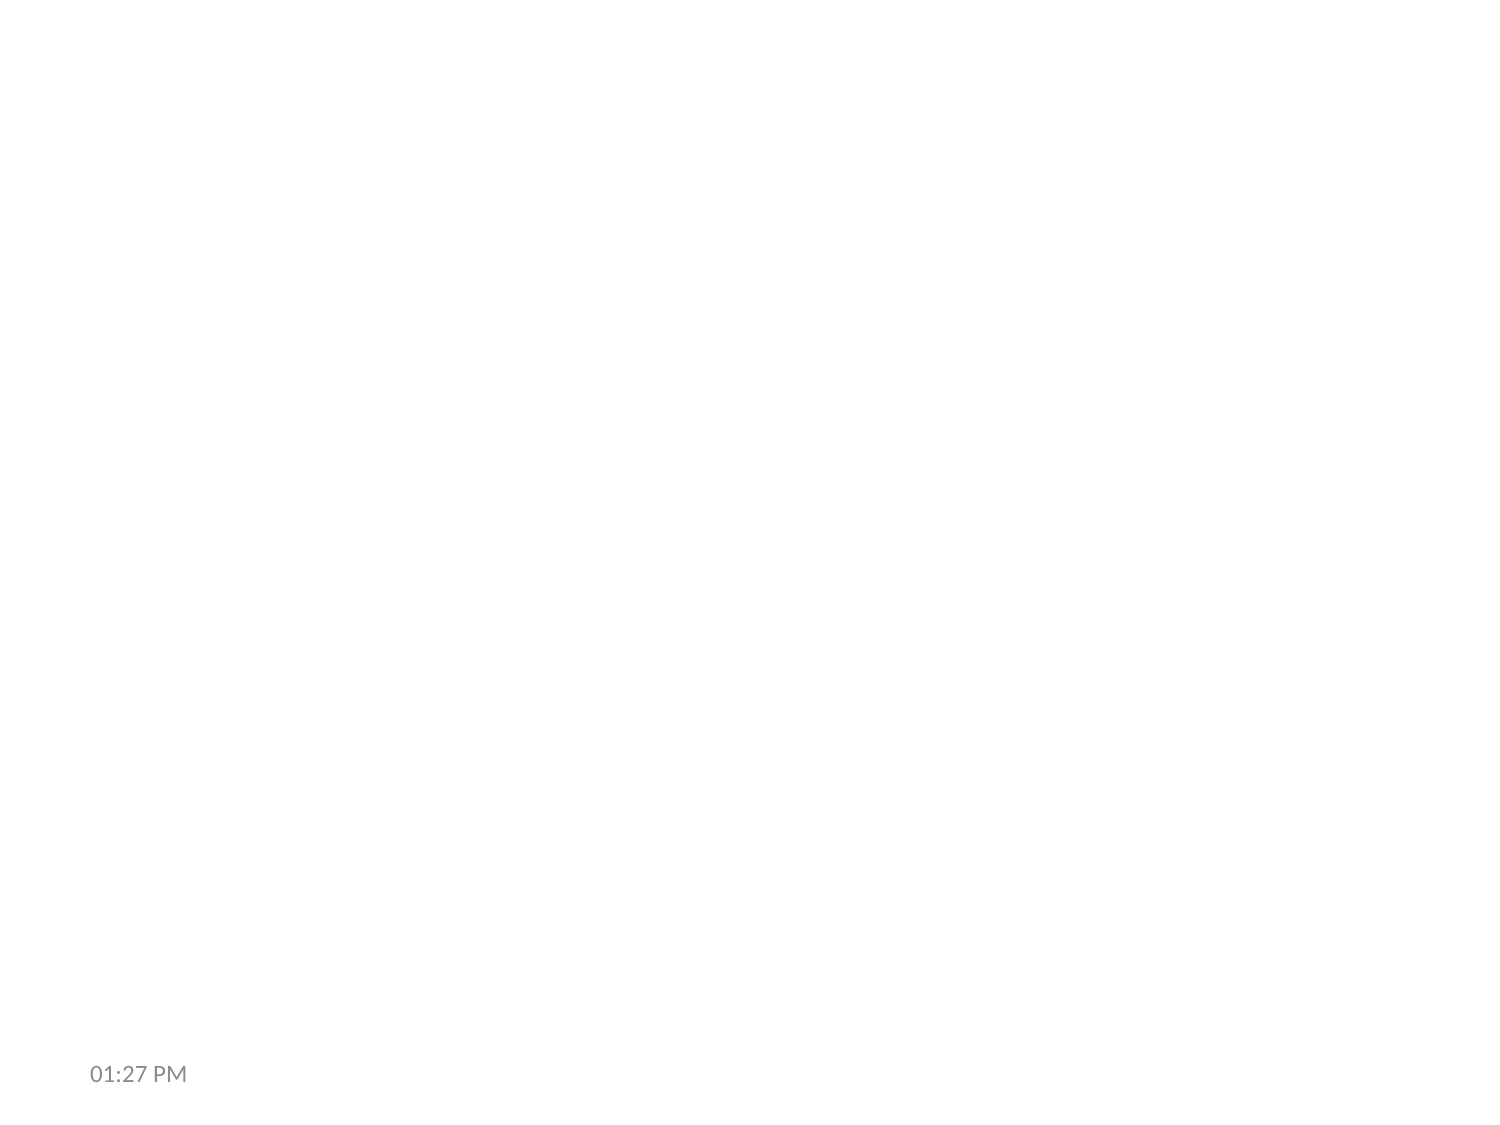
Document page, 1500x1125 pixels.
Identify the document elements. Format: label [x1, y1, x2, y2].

slide_number [75, 1042, 425, 1103]
